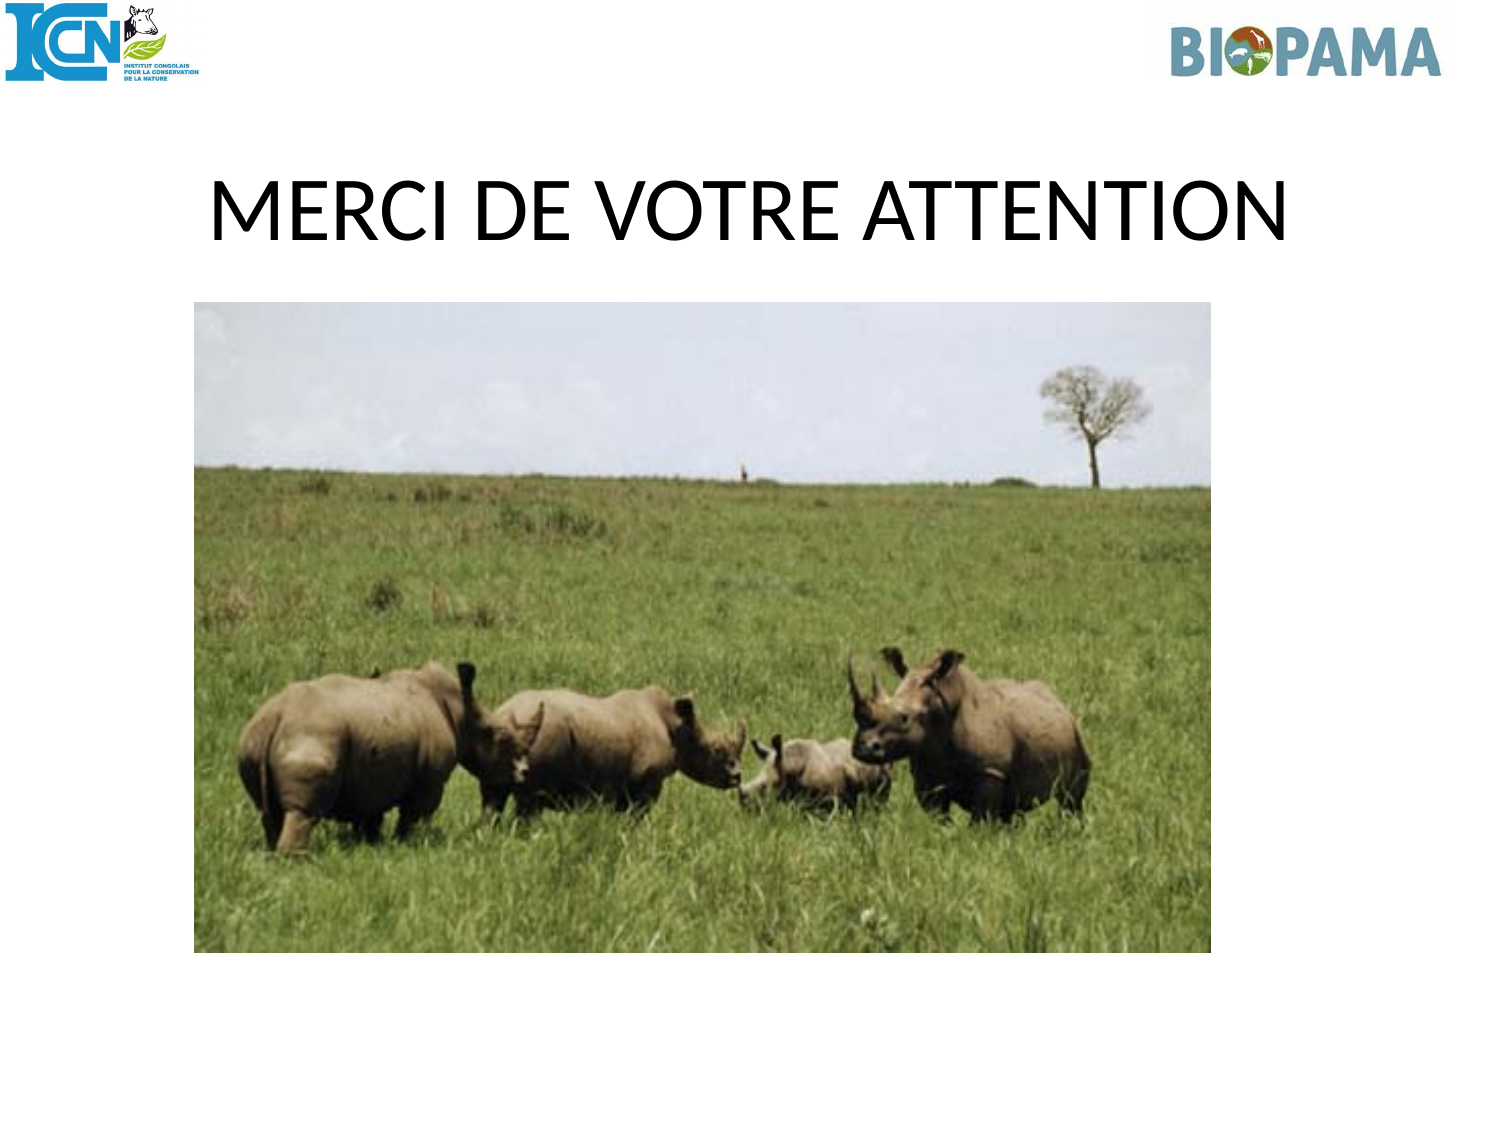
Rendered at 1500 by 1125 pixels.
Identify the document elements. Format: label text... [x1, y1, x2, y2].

picture [0, 0, 202, 85]
picture [194, 302, 1211, 953]
title MERCI DE VOTRE ATTENTION [75, 45, 1425, 364]
picture [1151, 0, 1455, 77]
